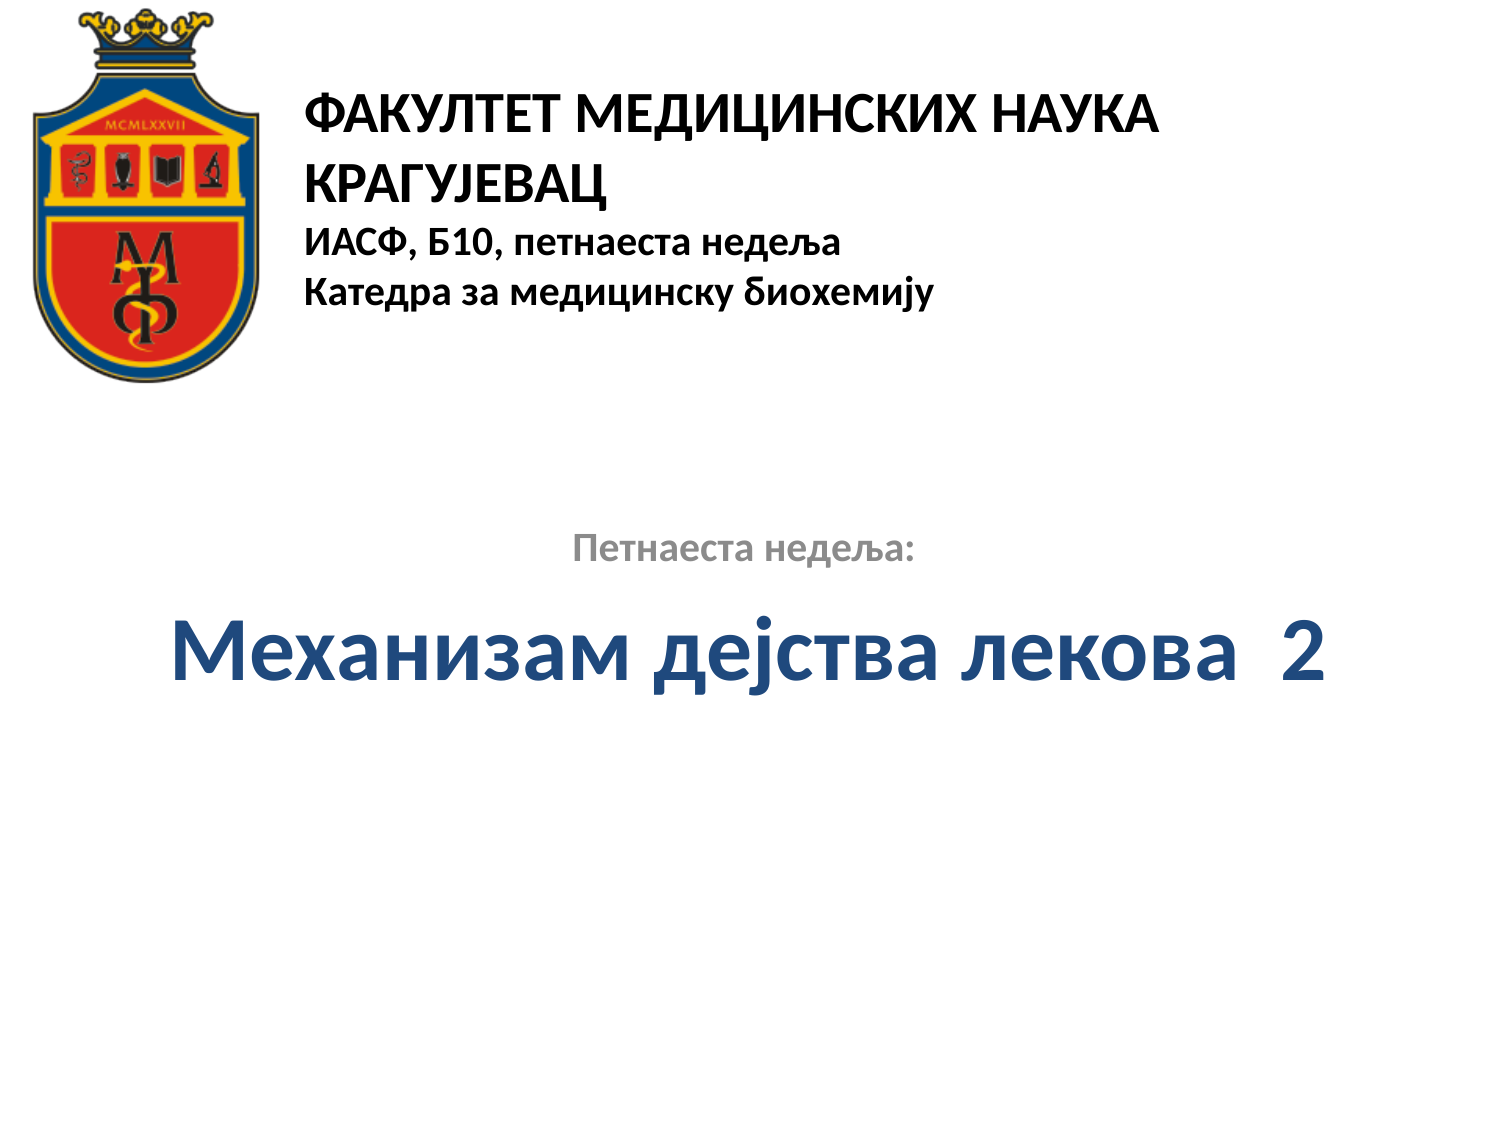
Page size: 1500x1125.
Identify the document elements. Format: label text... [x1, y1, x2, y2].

text_box ФАКУЛТЕТ МЕДИЦИНСКИХ НАУКА КРАГУЈЕВАЦ ИАСФ, Б10, петнаеста недеља Катедра за медицинску биохемију [291, 66, 1471, 322]
subtitle Петнаеста недеља: Механизам дејства лекова 2 [87, 512, 1411, 950]
picture [0, 0, 288, 393]
